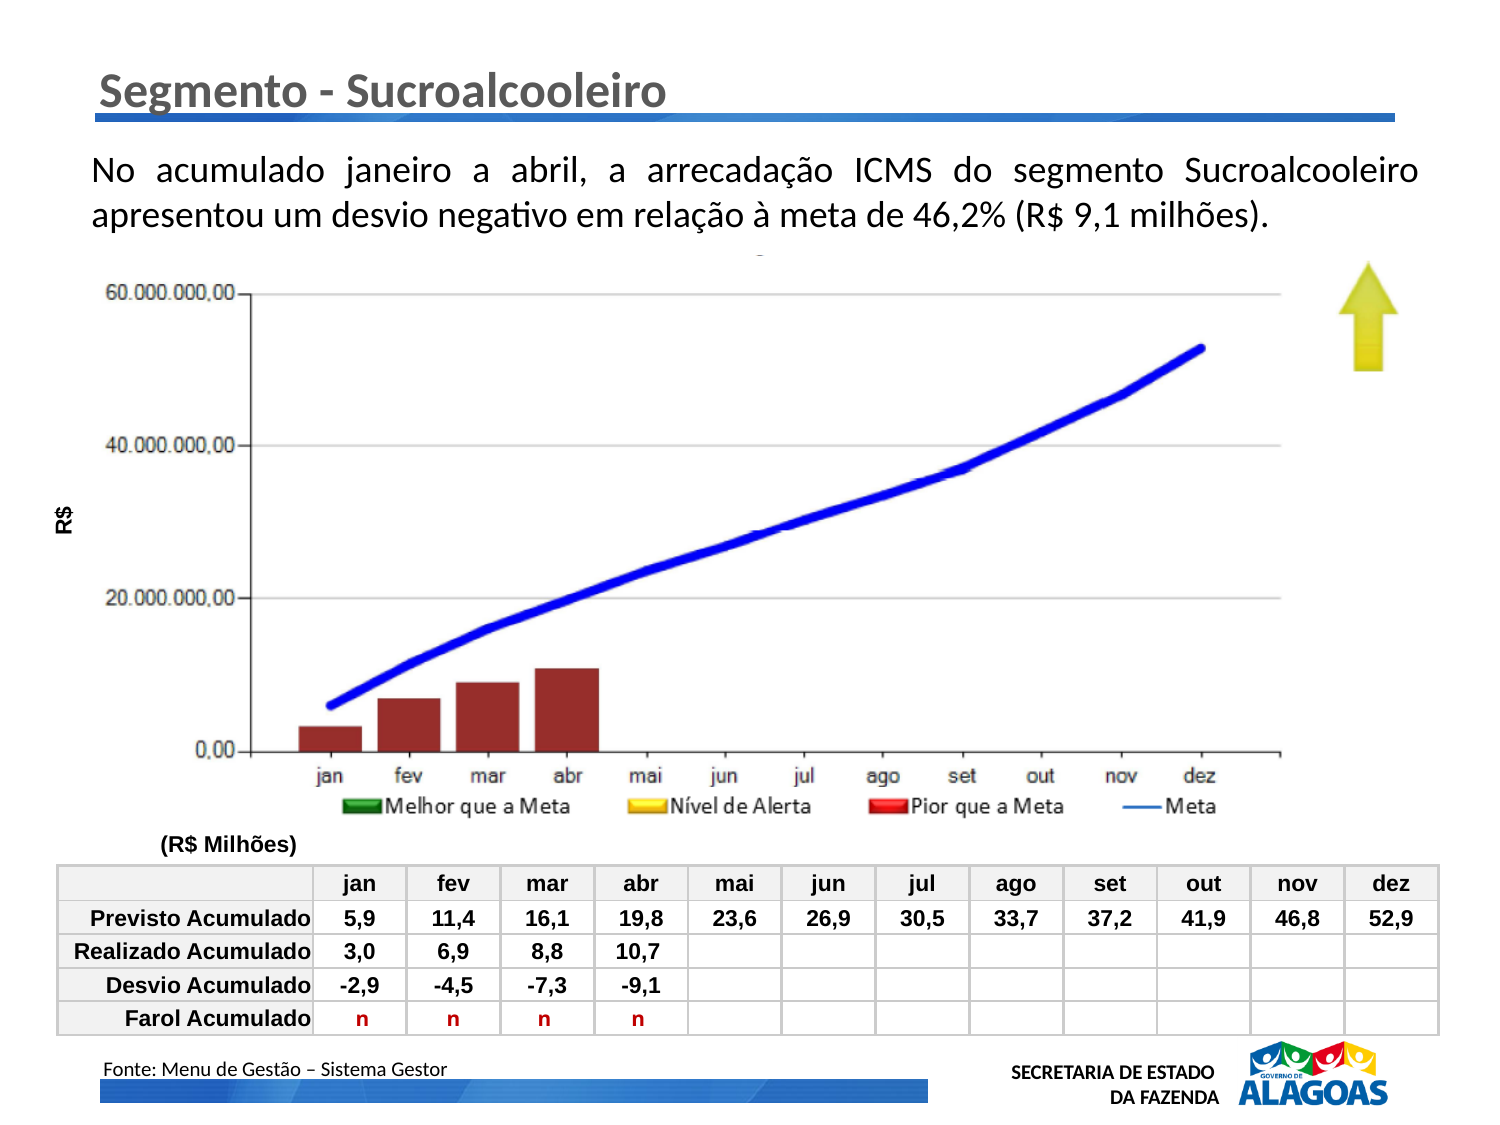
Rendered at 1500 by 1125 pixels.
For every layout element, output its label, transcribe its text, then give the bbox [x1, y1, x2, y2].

table_cell [1158, 969, 1249, 1000]
table_cell [689, 1002, 780, 1034]
table_cell [783, 969, 874, 1000]
picture [100, 255, 1400, 788]
picture [100, 1079, 928, 1103]
table_header abr [596, 867, 687, 900]
table_header dez [1346, 867, 1437, 900]
picture [339, 792, 1220, 823]
text_box (R$ Milhões) [145, 822, 313, 864]
table_cell -9,1 [596, 969, 687, 1000]
table_cell 33,7 [971, 901, 1062, 933]
table_cell [971, 969, 1062, 1000]
table_cell n [408, 1002, 499, 1034]
table_cell n [314, 1002, 405, 1034]
text_box R$ [41, 491, 84, 551]
table_cell [689, 935, 780, 967]
text_box No acumulado janeiro a abril, a arrecadação ICMS do segmento Sucroalcooleiro apresentou um desvio negativo em relação à meta de 46,2% (R$ 9,1 milhões). [76, 137, 1436, 242]
table_cell [1065, 935, 1156, 967]
table_header jan [314, 867, 405, 900]
table_header out [1158, 867, 1249, 900]
table_cell 10,7 [596, 935, 687, 967]
table_cell [1252, 969, 1343, 1000]
table_cell Farol Acumulado [59, 1002, 312, 1034]
table_cell [1346, 969, 1437, 1000]
table_cell 37,2 [1065, 901, 1156, 933]
title Segmento - Sucroalcooleiro [85, 50, 1436, 137]
table_header jun [783, 867, 874, 900]
table_header jul [877, 867, 968, 900]
table_header ago [971, 867, 1062, 900]
table_cell [1252, 1002, 1343, 1034]
table_cell 19,8 [596, 901, 687, 933]
table_cell [1252, 935, 1343, 967]
table_cell [1346, 935, 1437, 967]
table_cell [877, 935, 968, 967]
table_cell [689, 969, 780, 1000]
table_cell 30,5 [877, 901, 968, 933]
table_cell [877, 969, 968, 1000]
table_cell [1158, 1002, 1249, 1034]
table_cell 16,1 [502, 901, 593, 933]
table_cell 41,9 [1158, 901, 1249, 933]
table_cell Realizado Acumulado [59, 935, 312, 967]
picture [1237, 1037, 1389, 1108]
table_cell [877, 1002, 968, 1034]
table_cell n [596, 1002, 687, 1034]
table_cell Desvio Acumulado [59, 969, 312, 1000]
table_cell -2,9 [314, 969, 405, 1000]
text_box Fonte: Menu de Gestão – Sistema Gestor [88, 1048, 715, 1088]
table_header nov [1252, 867, 1343, 900]
table_header mai [689, 867, 780, 900]
table_cell 8,8 [502, 935, 593, 967]
table_cell 3,0 [314, 935, 405, 967]
table_cell n [502, 1002, 593, 1034]
table_header fev [408, 867, 499, 900]
table_cell [783, 1002, 874, 1034]
table_header set [1065, 867, 1156, 900]
table_cell -4,5 [408, 969, 499, 1000]
table_cell 26,9 [783, 901, 874, 933]
table_cell [1346, 1002, 1437, 1034]
table_cell 52,9 [1346, 901, 1437, 933]
table_cell [783, 935, 874, 967]
table_cell 6,9 [408, 935, 499, 967]
table_header mar [502, 867, 593, 900]
table_header [59, 867, 312, 900]
table_cell -7,3 [502, 969, 593, 1000]
table_cell [971, 935, 1062, 967]
table_cell 23,6 [689, 901, 780, 933]
table_cell Previsto Acumulado [59, 901, 312, 933]
table_cell [1065, 1002, 1156, 1034]
table_cell [1065, 969, 1156, 1000]
table_cell 5,9 [314, 901, 405, 933]
table_cell [971, 1002, 1062, 1034]
table_cell 11,4 [408, 901, 499, 933]
table_cell 46,8 [1252, 901, 1343, 933]
table_cell [1158, 935, 1249, 967]
